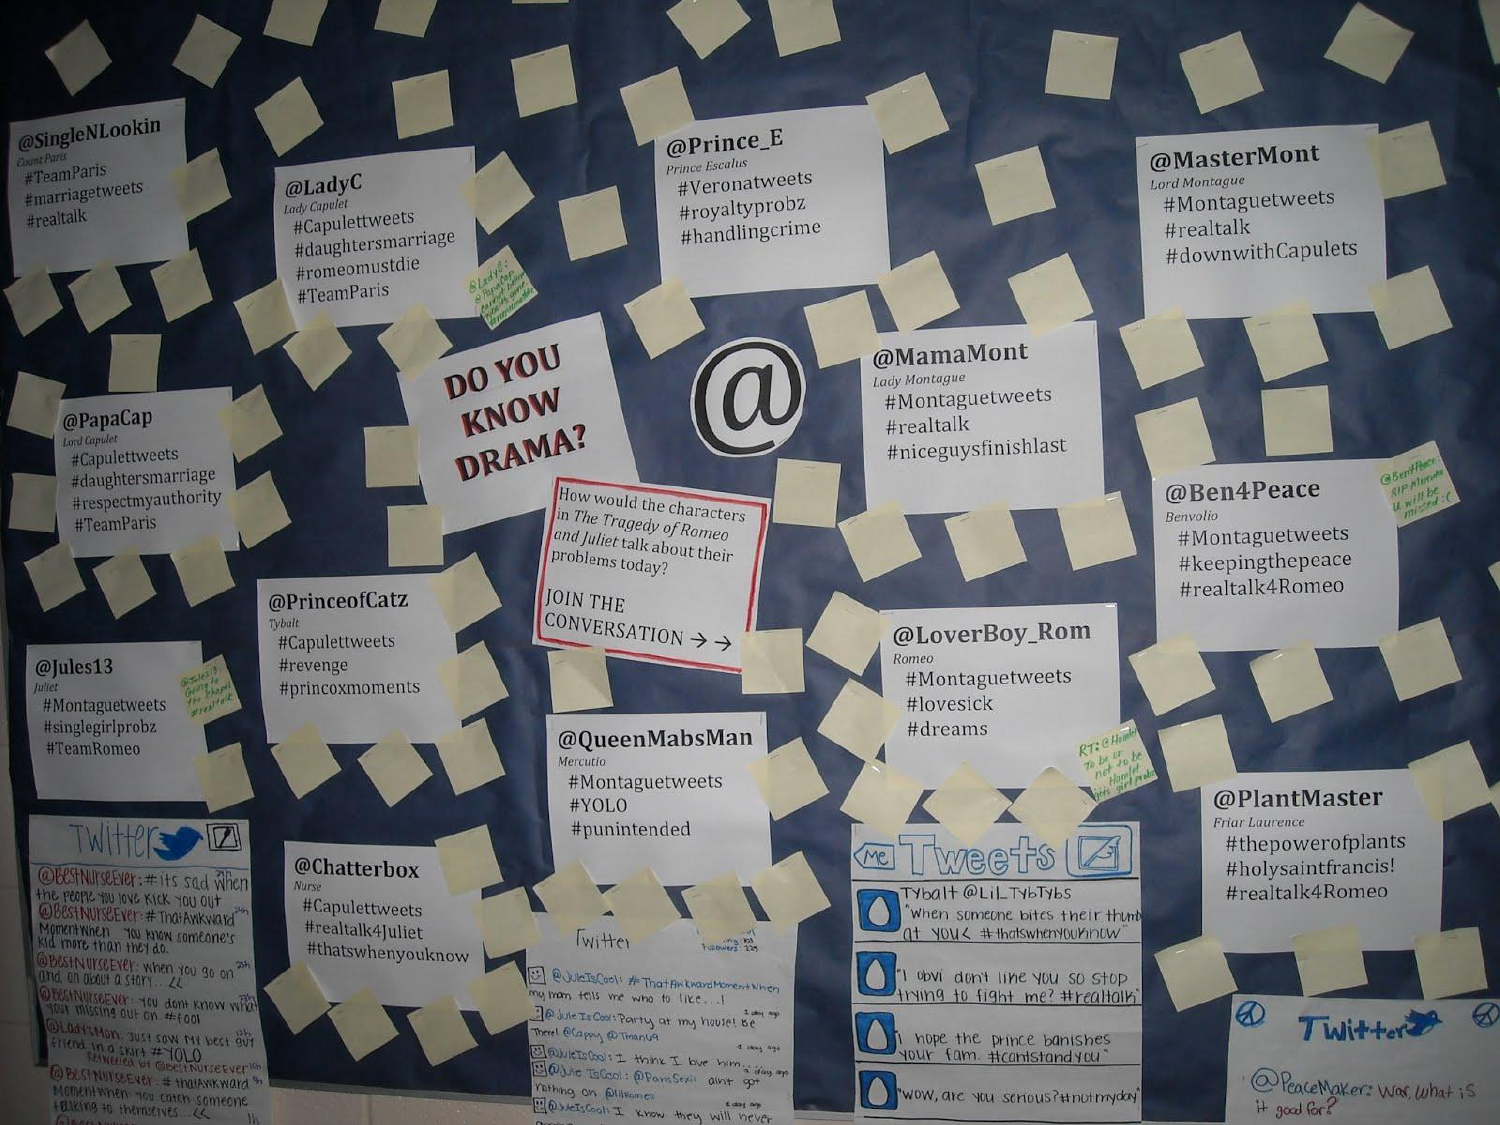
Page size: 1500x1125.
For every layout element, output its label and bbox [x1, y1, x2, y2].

text_box [0, 0, 1500, 1125]
